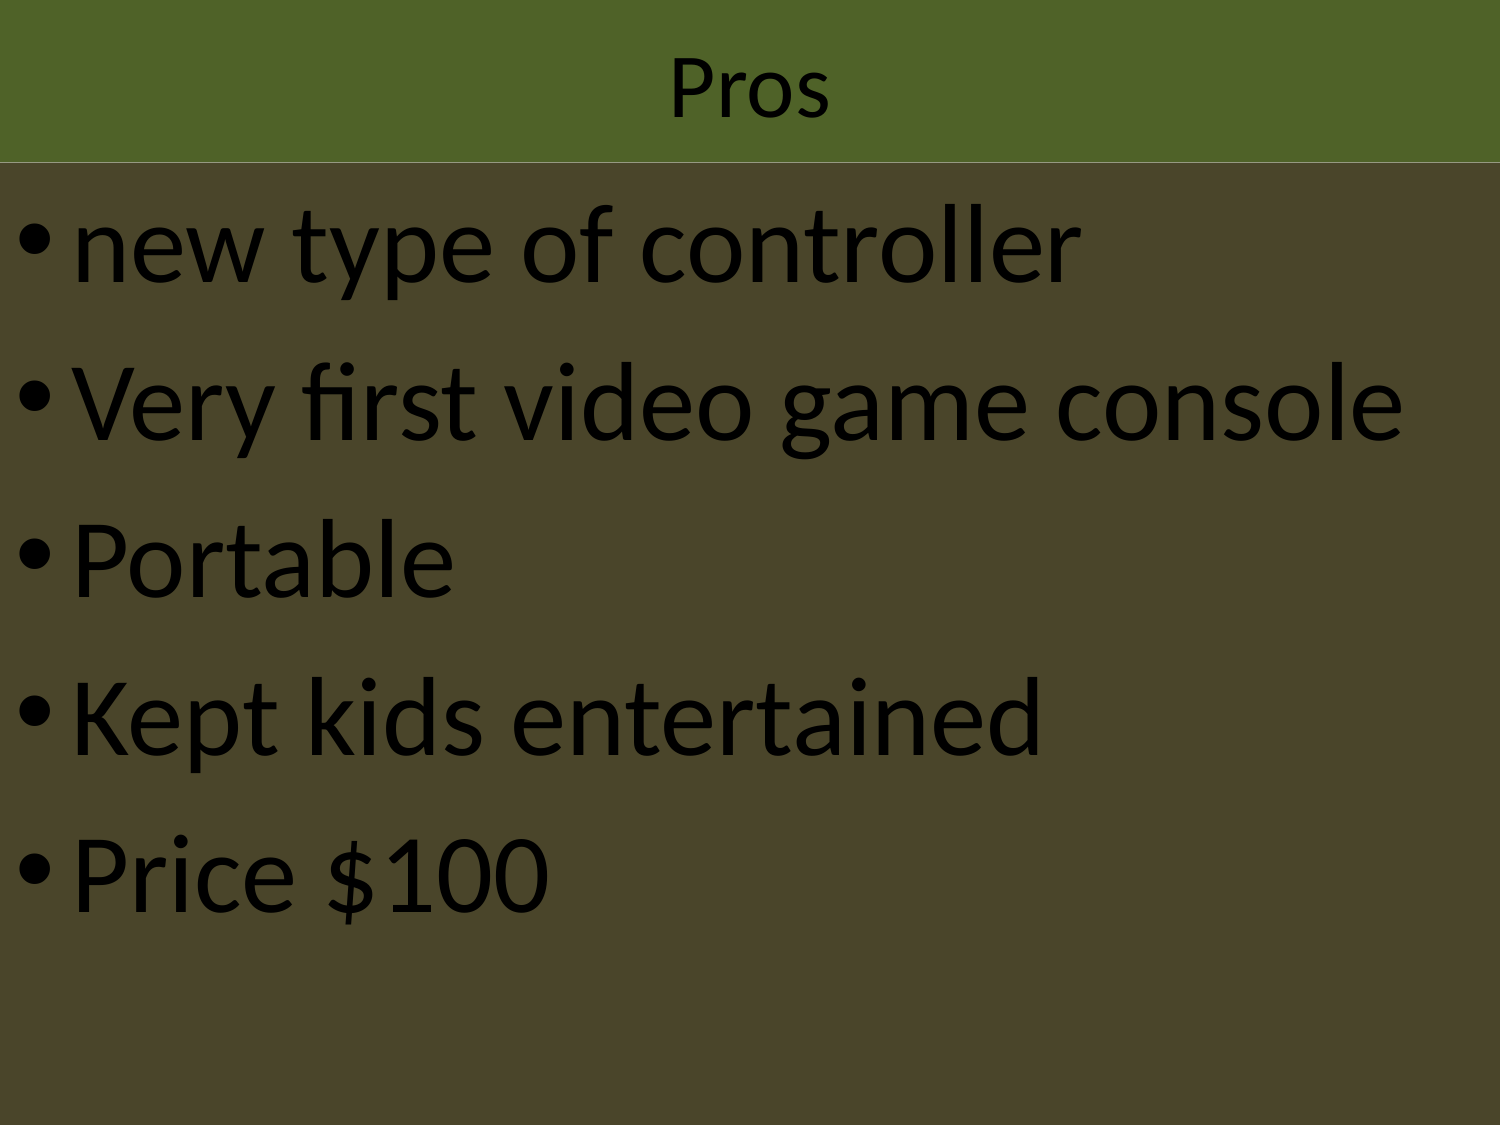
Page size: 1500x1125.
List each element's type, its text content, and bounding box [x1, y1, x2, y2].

list new type of controller Very first video game console Portable Kept kids entertained Price $100 [0, 162, 1500, 1125]
title Pros [0, 0, 1500, 162]
